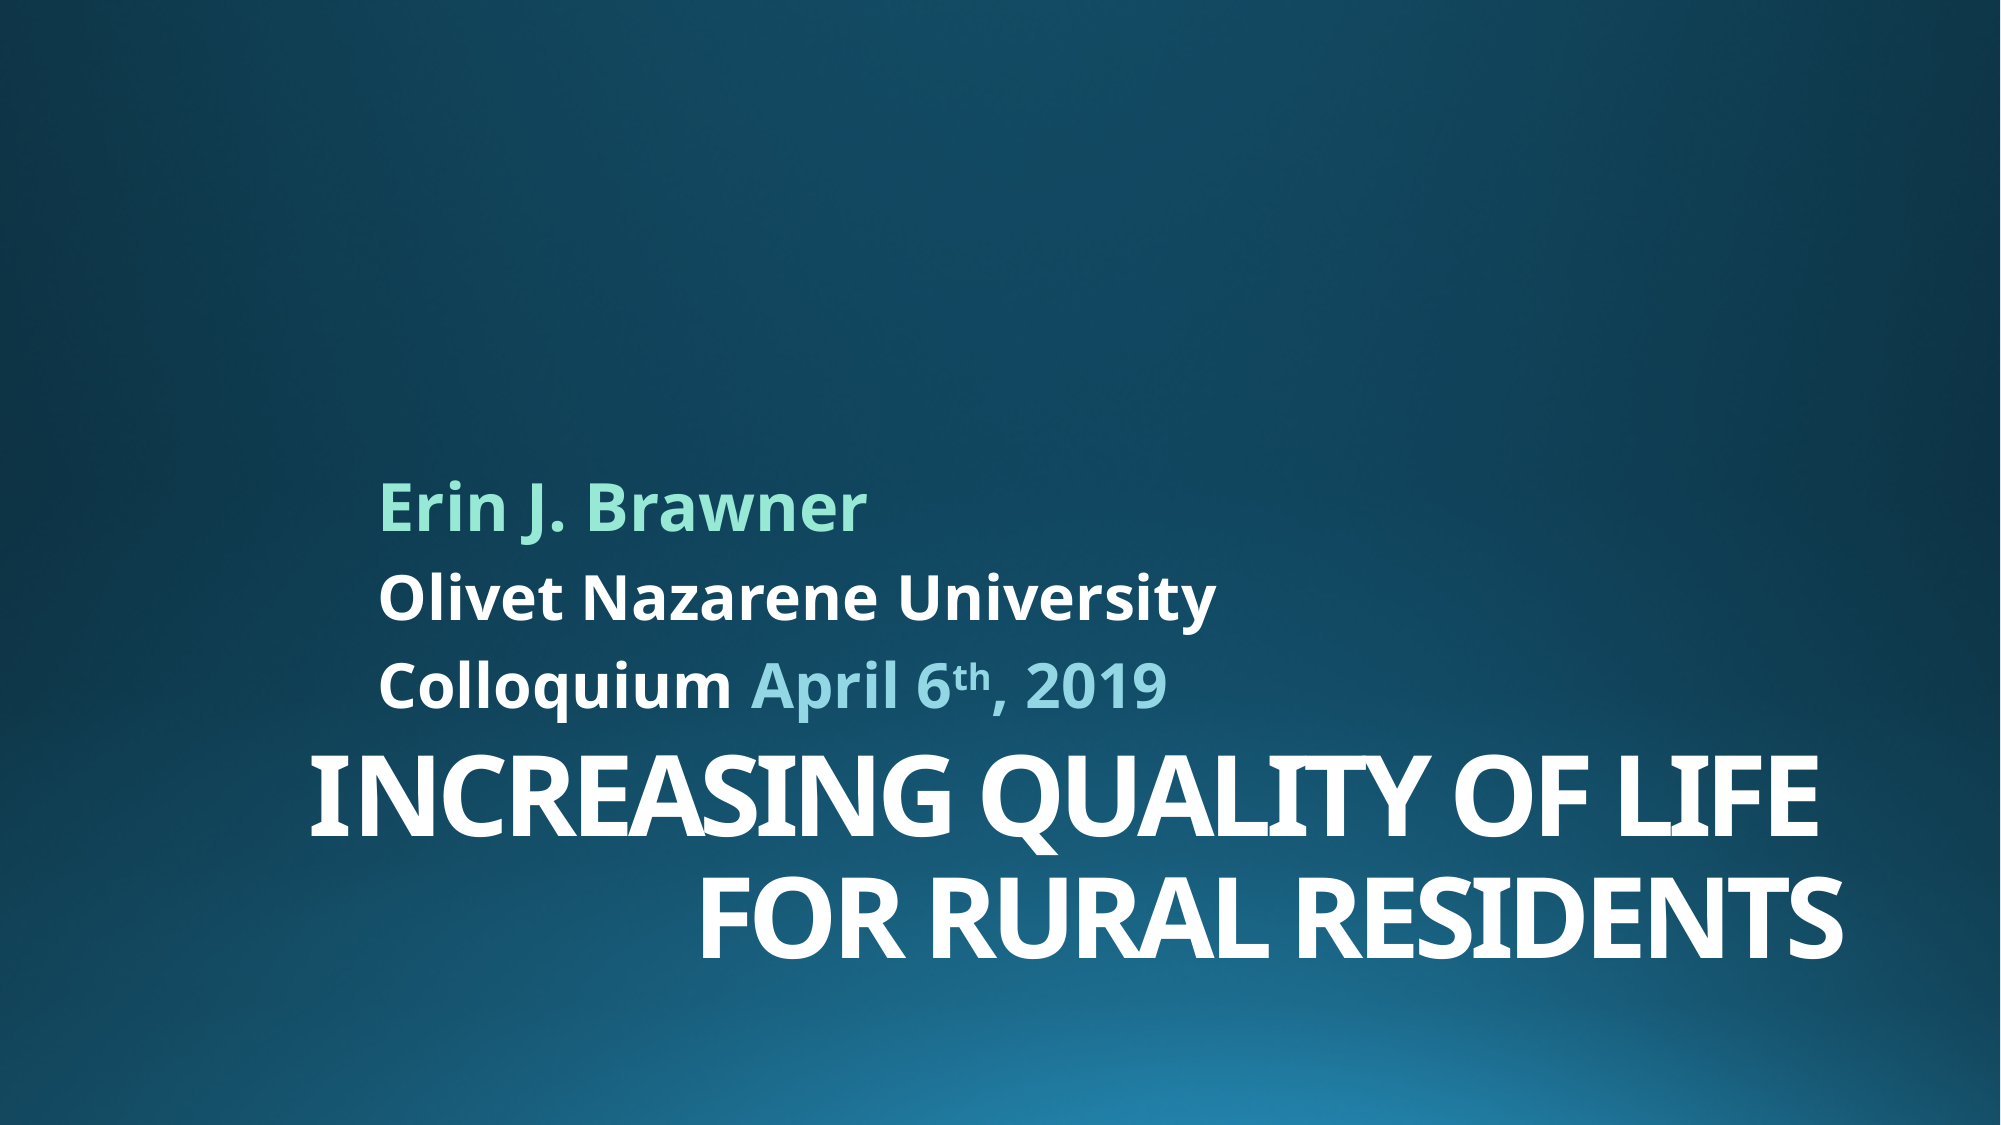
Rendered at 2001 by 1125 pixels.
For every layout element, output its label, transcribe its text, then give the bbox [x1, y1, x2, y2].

subtitle Erin J. Brawner Olivet Nazarene University Colloquium April 6th, 2019 [362, 392, 1863, 730]
picture [0, 0, 2001, 1125]
title INCREASING QUALITY OF LIFE FOR RURAL RESIDENTS [292, 732, 1863, 1038]
